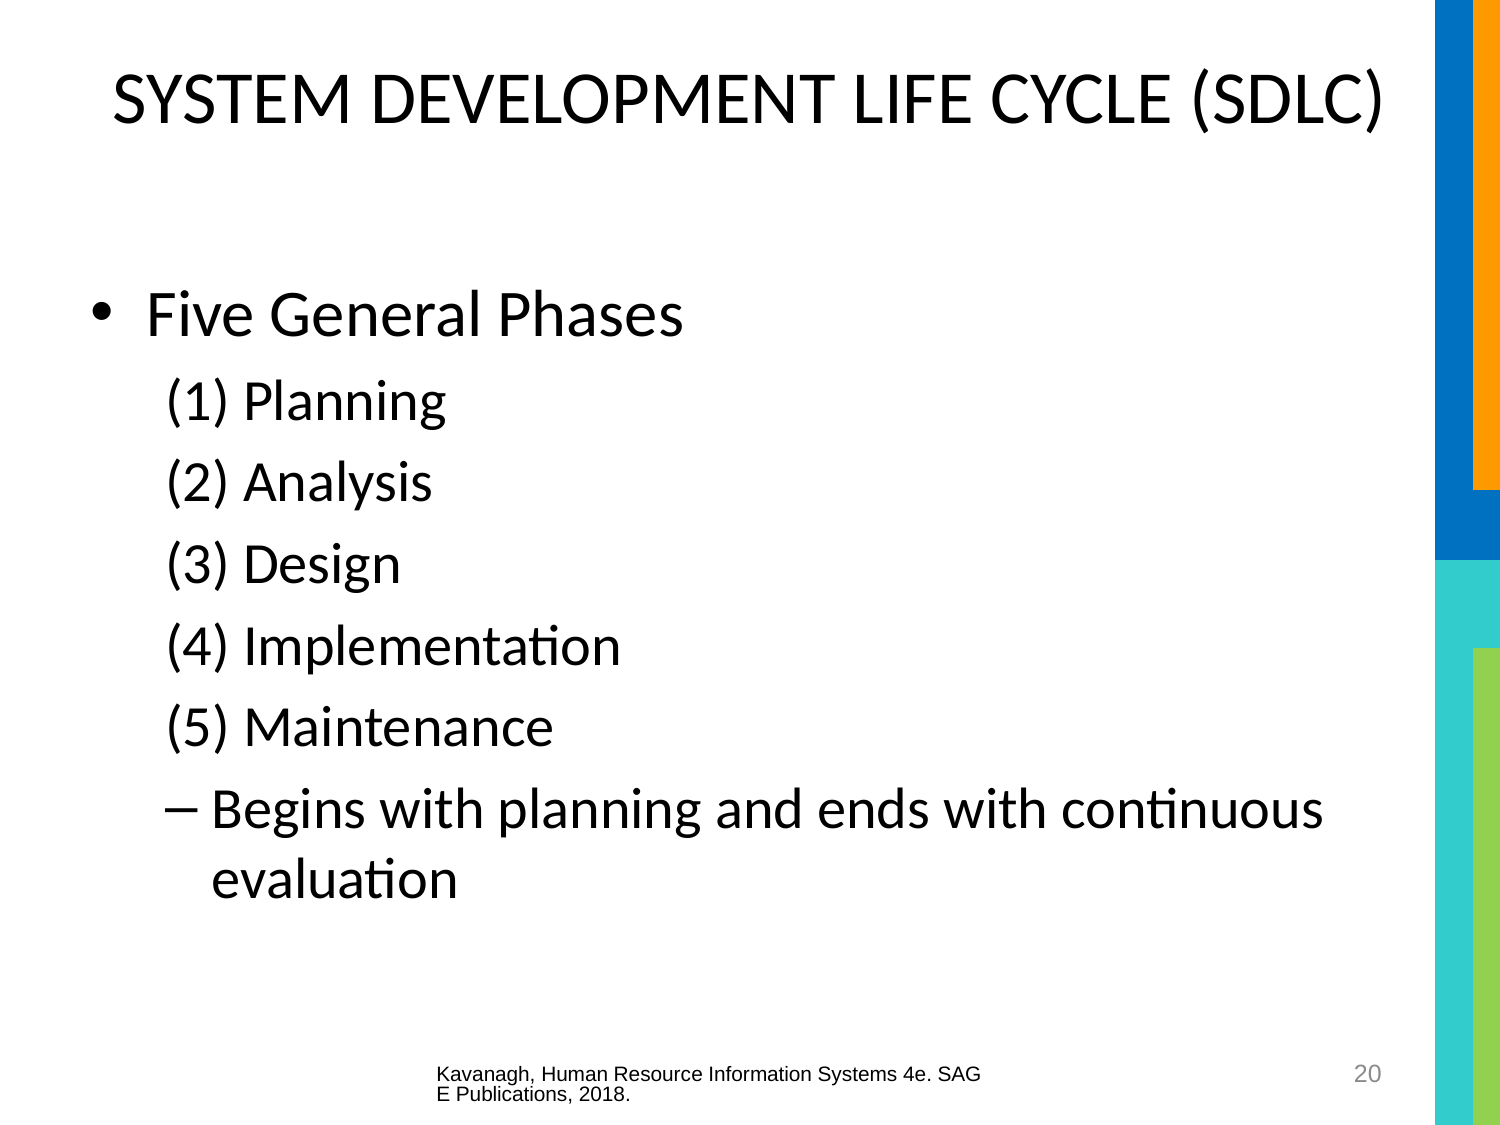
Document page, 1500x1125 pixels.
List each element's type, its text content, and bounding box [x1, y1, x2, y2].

slide_number 20 [1059, 1042, 1397, 1103]
footer Kavanagh, Human Resource Information Systems 4e. SAGE Publications, 2018. [421, 1042, 1004, 1103]
title SYSTEM DEVELOPMENT LIFE CYCLE (SDLC) [75, 0, 1425, 188]
list Five General Phases (1) Planning (2) Analysis (3) Design (4) Implementation (5) Maintenance Begins with planning and ends with continuous evaluation [75, 262, 1425, 1005]
